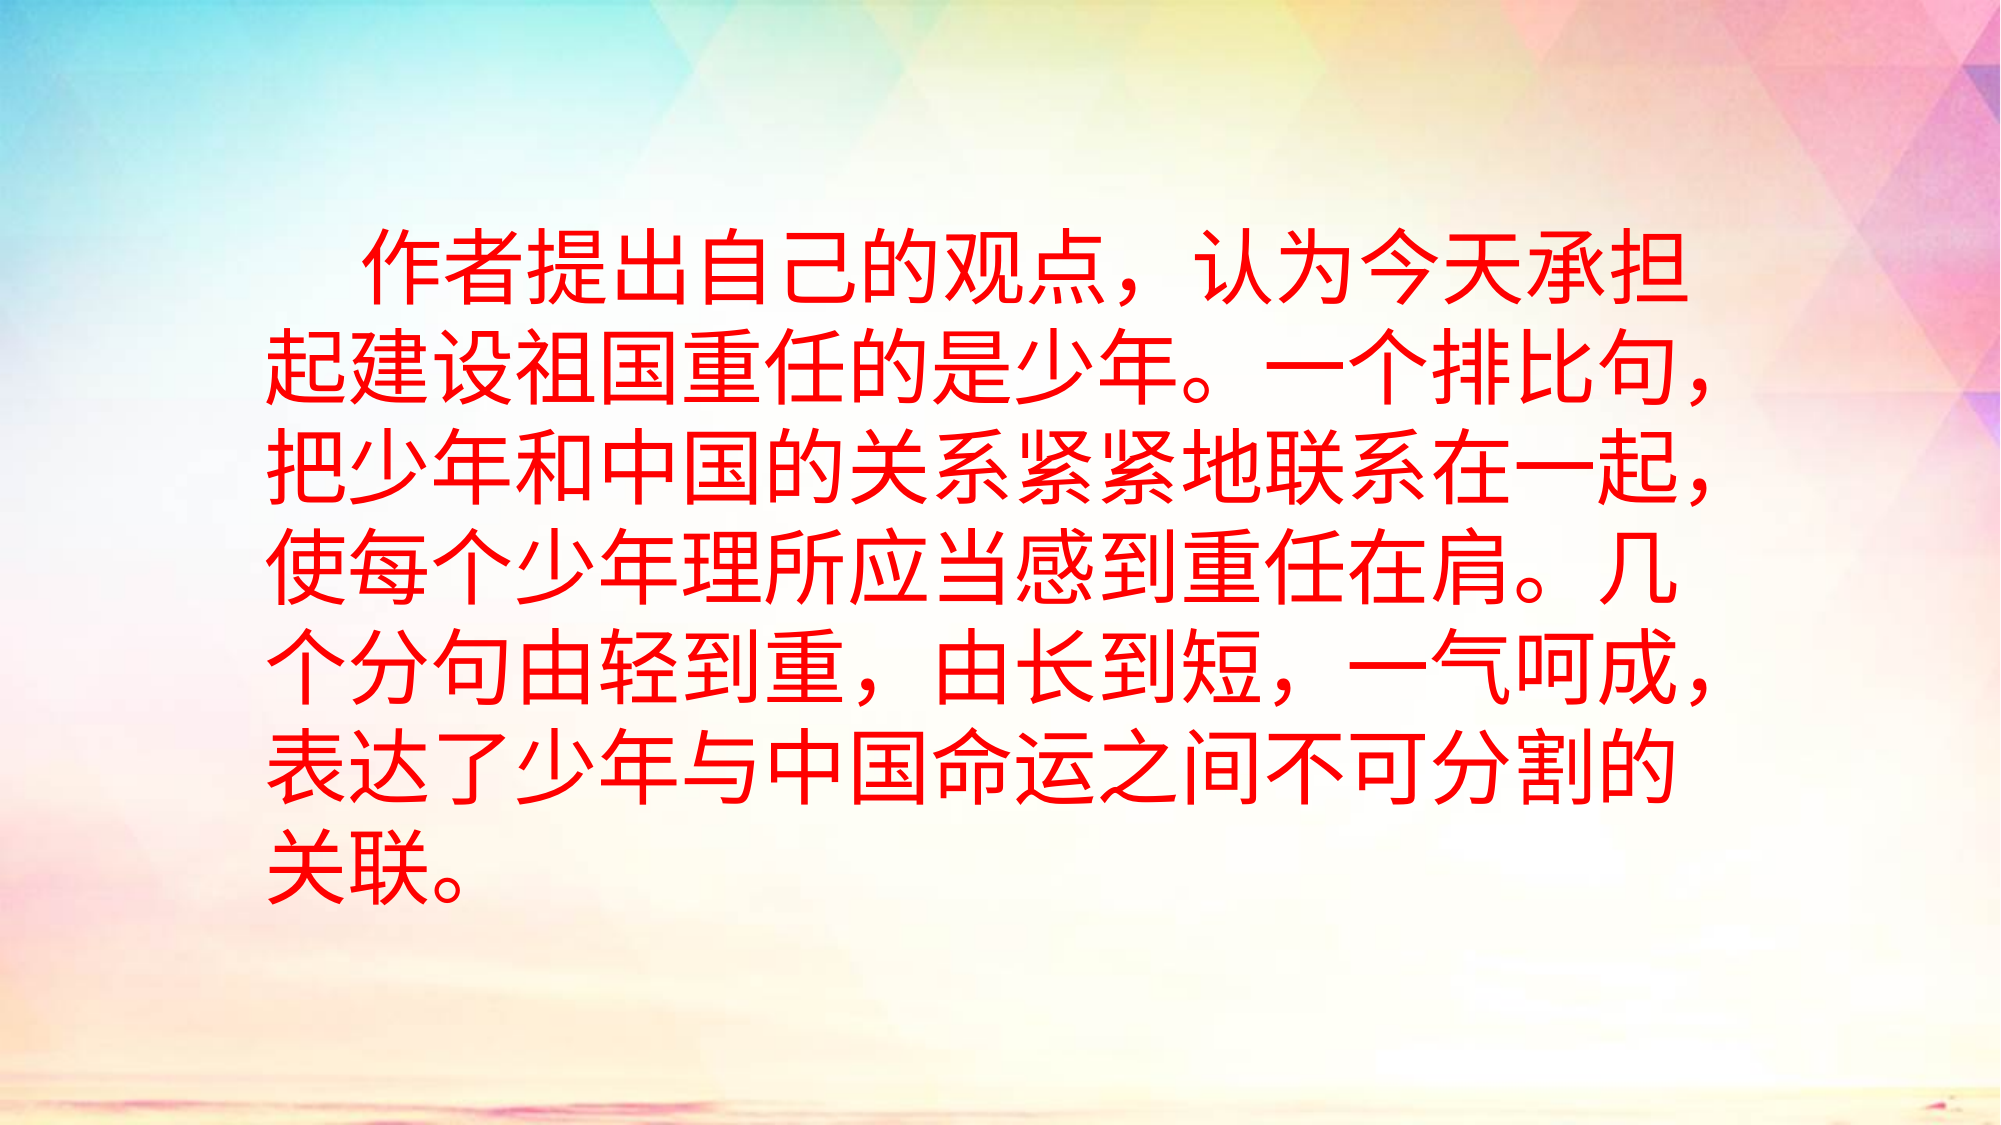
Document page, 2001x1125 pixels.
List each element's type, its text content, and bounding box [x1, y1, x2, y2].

picture [0, 0, 2001, 1125]
text_box 作者提出自己的观点，认为今天承担起建设祖国重任的是少年。一个排比句，把少年和中国的关系紧紧地联系在一起，使每个少年理所应当感到重任在肩。几个分句由轻到重，由长到短，一气呵成，表达了少年与中国命运之间不可分割的关联。 [249, 208, 1751, 1023]
